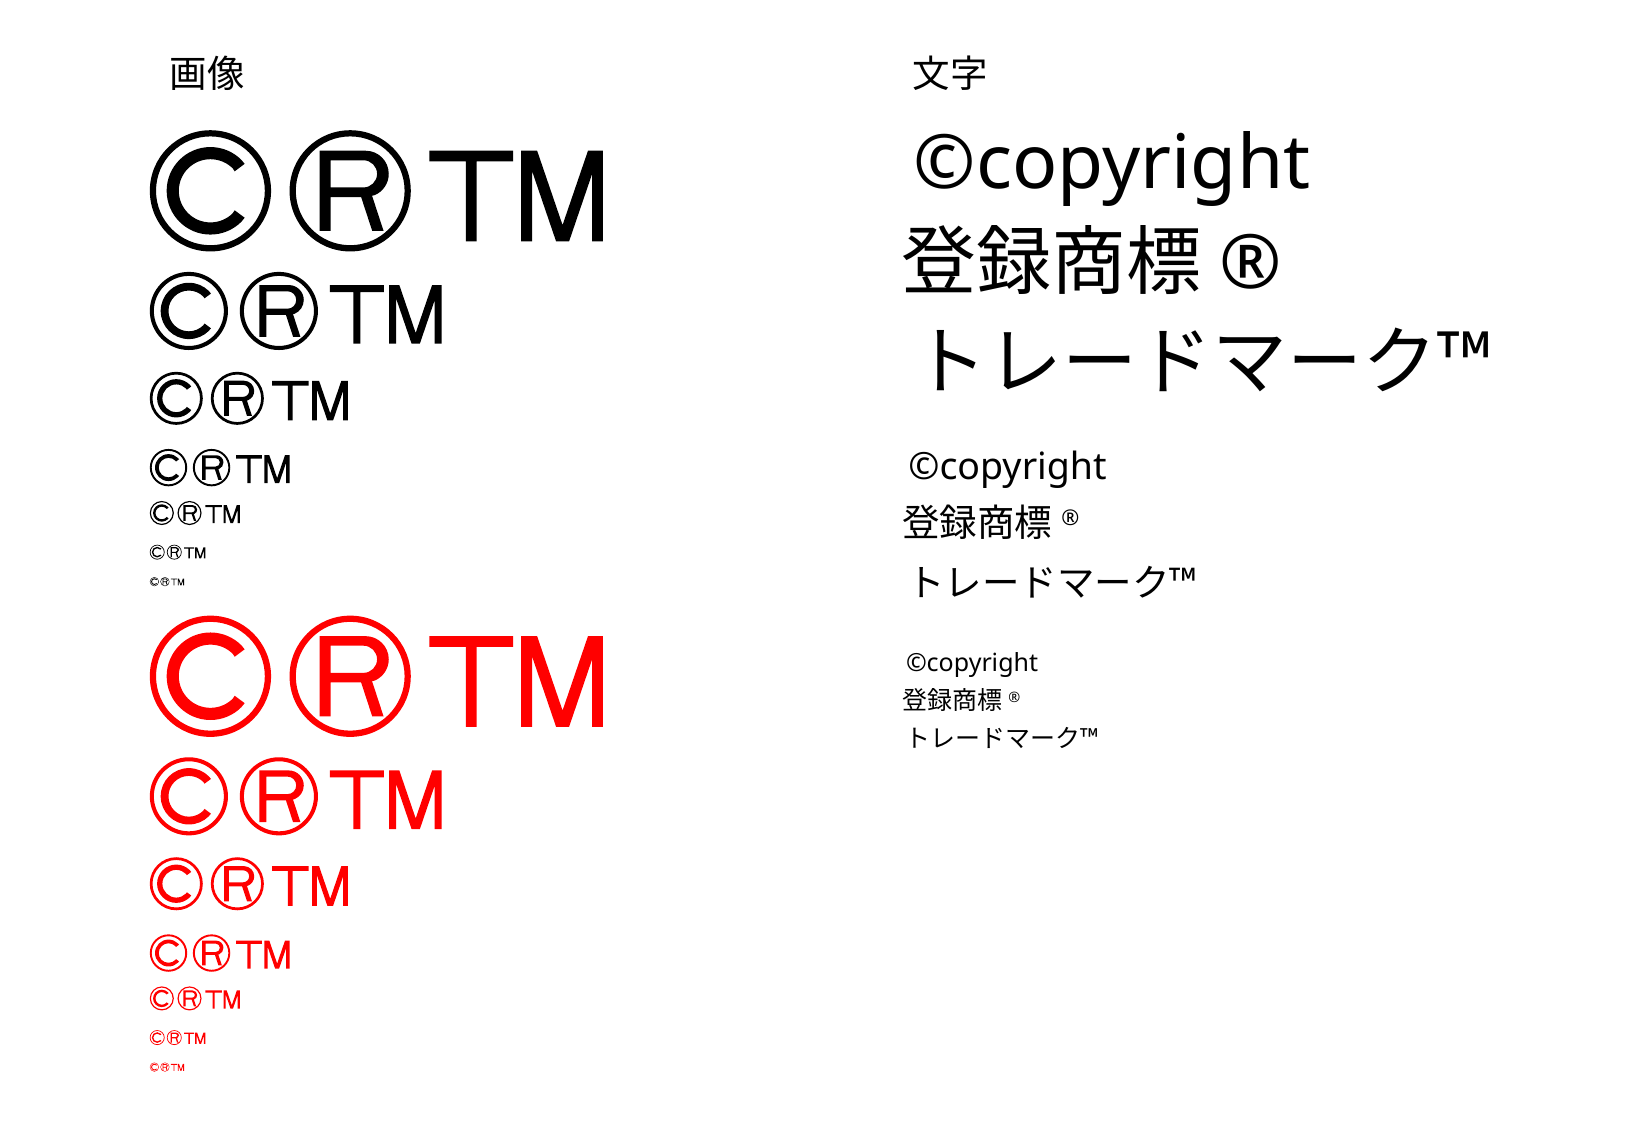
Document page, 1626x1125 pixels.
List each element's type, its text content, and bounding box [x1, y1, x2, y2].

text_box [159, 575, 171, 588]
text_box [388, 769, 443, 831]
text_box [170, 1062, 186, 1073]
text_box トレードマーク™ [891, 715, 1114, 761]
text_box [183, 1031, 207, 1045]
text_box トレードマーク™ [897, 306, 1506, 411]
text_box [311, 379, 349, 422]
text_box [148, 575, 160, 588]
text_box [148, 370, 204, 426]
text_box [288, 614, 412, 738]
text_box [204, 504, 241, 525]
text_box 登録商標® [887, 677, 1036, 723]
text_box [148, 614, 273, 738]
text_box [183, 546, 207, 560]
text_box [388, 284, 443, 345]
text_box [148, 856, 204, 912]
text_box [148, 756, 229, 837]
text_box [329, 284, 385, 345]
text_box [148, 447, 189, 488]
text_box [209, 370, 265, 426]
text_box トレードマーク™ [892, 551, 1212, 612]
text_box [170, 577, 186, 588]
text_box [204, 989, 241, 1010]
text_box [238, 756, 319, 837]
text_box [176, 499, 203, 527]
text_box [271, 380, 310, 422]
text_box [238, 270, 319, 352]
text_box [520, 635, 604, 728]
text_box [288, 129, 412, 253]
text_box [520, 149, 604, 243]
text_box [148, 1029, 166, 1047]
text_box [209, 856, 265, 912]
text_box [191, 933, 232, 973]
text_box [148, 499, 175, 527]
text_box ©copyright [893, 434, 1122, 494]
text_box [311, 865, 349, 907]
text_box [191, 447, 232, 488]
text_box [428, 635, 514, 728]
text_box 登録商標® [887, 491, 1095, 552]
text_box [159, 1061, 171, 1073]
text_box [428, 150, 514, 243]
text_box 登録商標® [887, 205, 1297, 311]
text_box [165, 1029, 183, 1047]
text_box [148, 270, 229, 352]
text_box [271, 865, 310, 907]
text_box [165, 543, 183, 561]
text_box 画像 [154, 42, 260, 103]
text_box [148, 1061, 160, 1073]
text_box [148, 129, 273, 253]
text_box ©copyright [891, 639, 1054, 684]
text_box [148, 985, 175, 1012]
text_box [148, 543, 166, 561]
text_box [329, 769, 385, 830]
text_box [148, 933, 189, 973]
text_box ©copyright [899, 105, 1326, 211]
text_box 文字 [897, 42, 1003, 103]
text_box [235, 939, 291, 970]
text_box [235, 454, 291, 485]
text_box [176, 985, 203, 1012]
